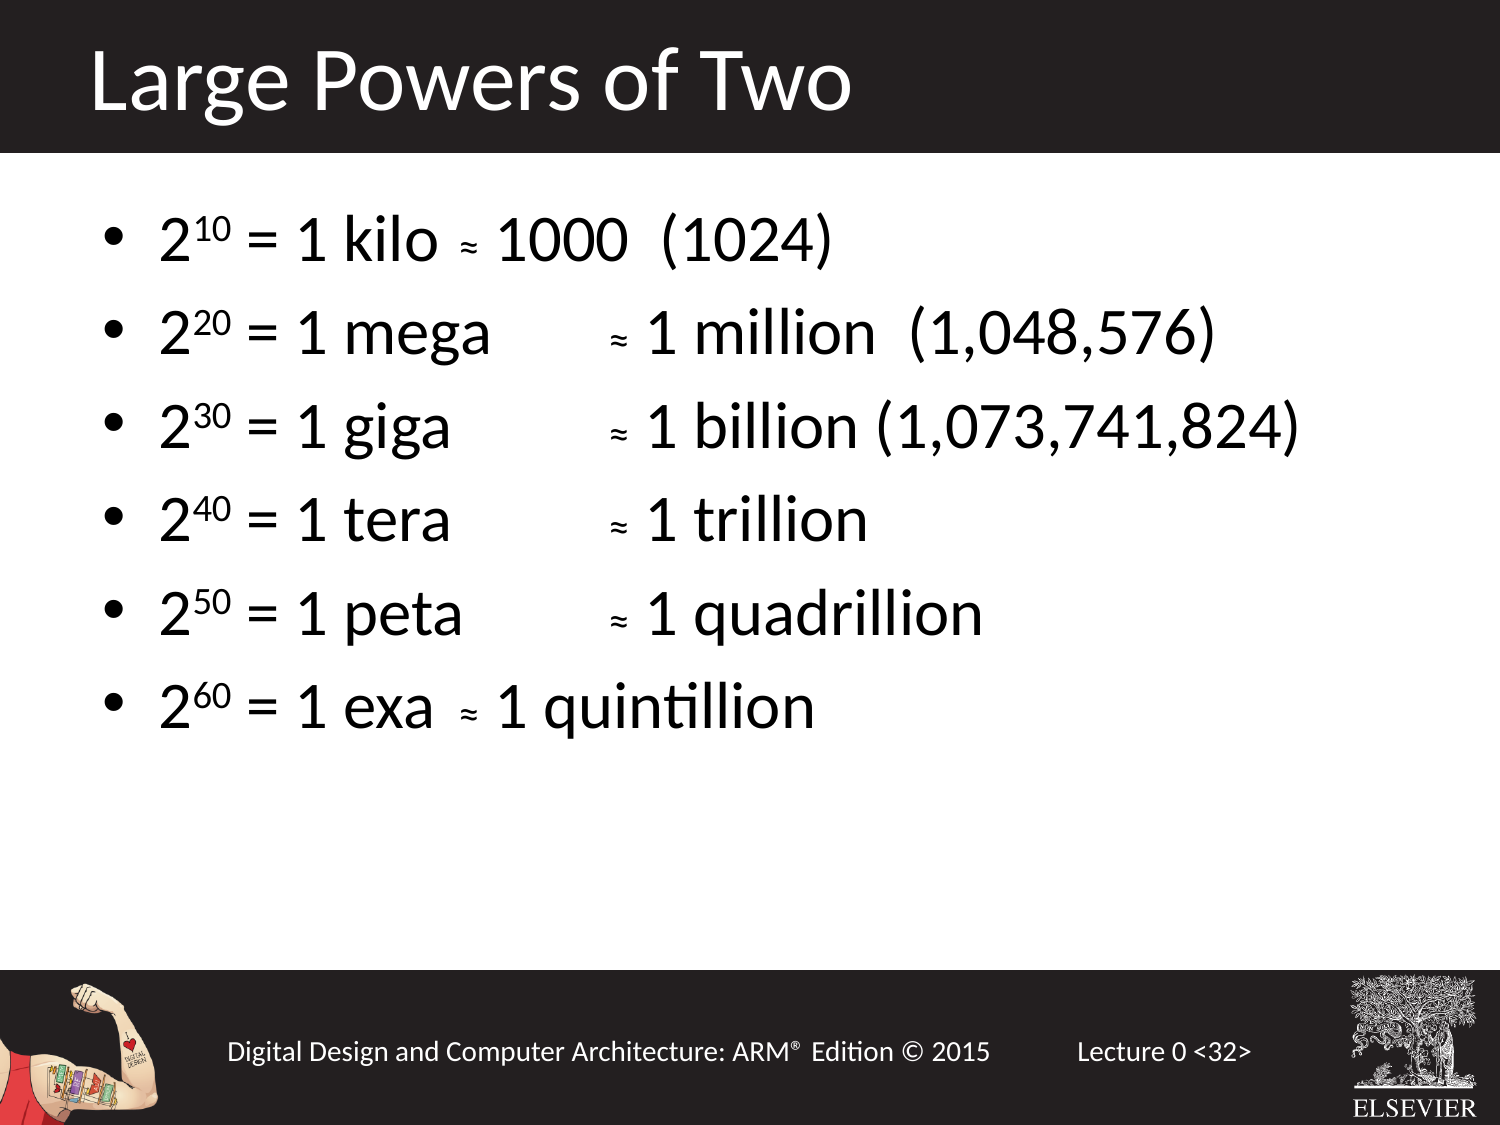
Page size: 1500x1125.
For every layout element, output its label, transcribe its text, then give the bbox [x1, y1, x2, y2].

text_box [87, 174, 1413, 1025]
picture [1350, 974, 1477, 1117]
text_box Large Powers of Two [75, 11, 1375, 136]
picture [0, 979, 163, 1125]
